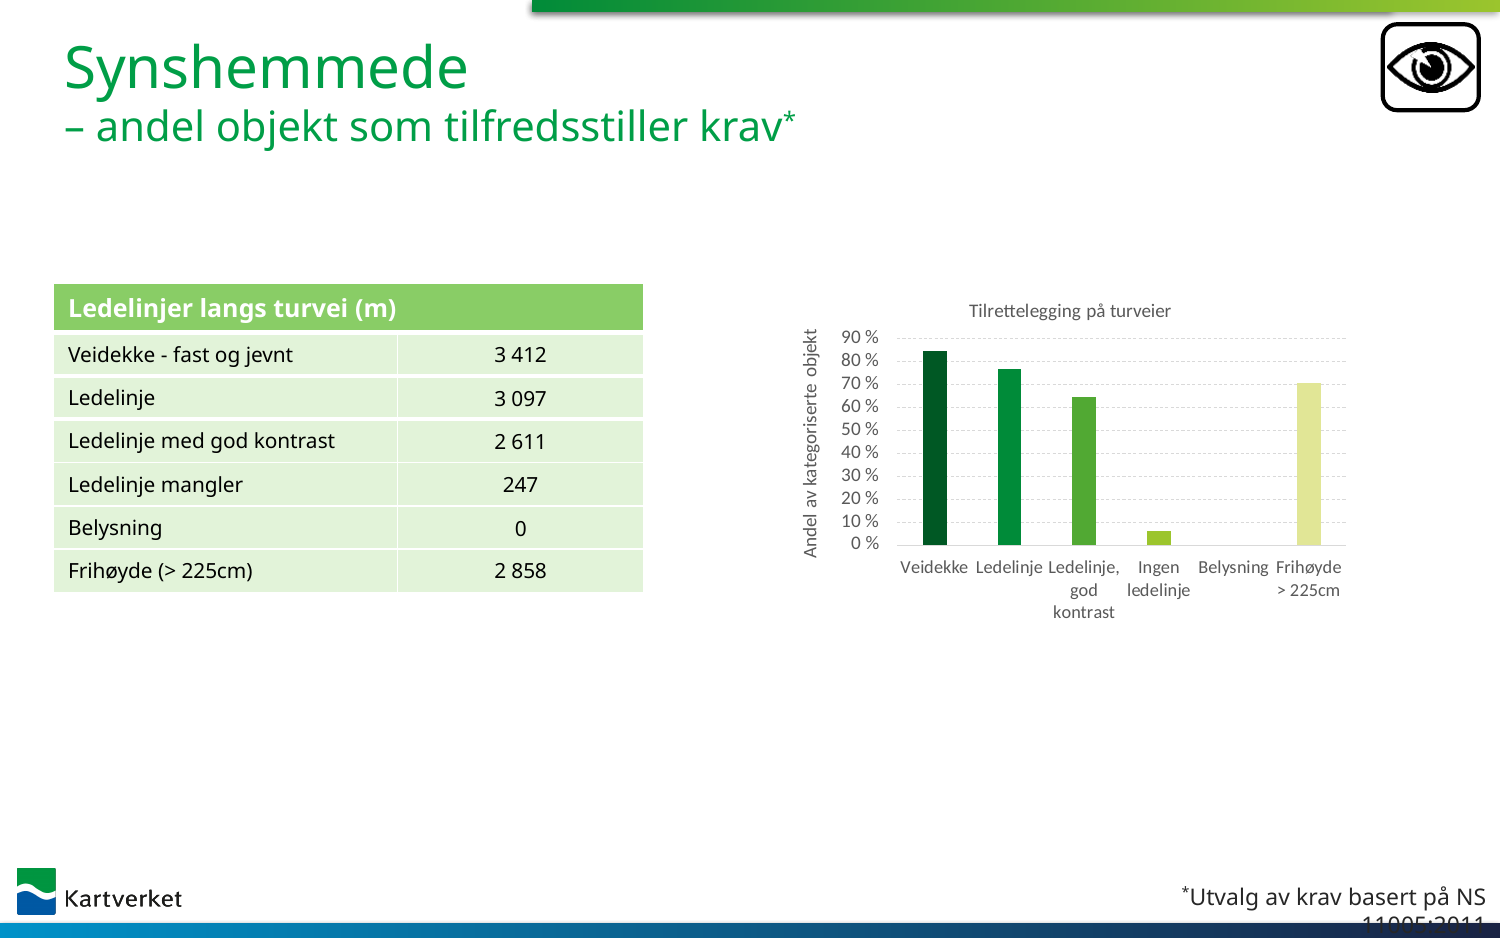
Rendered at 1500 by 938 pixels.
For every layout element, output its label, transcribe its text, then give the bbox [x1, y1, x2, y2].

text_box *Utvalg av krav basert på NS 11005:2011 [1068, 873, 1500, 938]
table_cell 3 412 [398, 335, 643, 374]
table_cell 2 611 [398, 421, 643, 462]
table_cell Frihøyde (> 225cm) [54, 550, 397, 592]
picture [791, 291, 1349, 630]
text_box Synshemmede – andel objekt som tilfredsstiller krav* [49, 24, 1431, 158]
table_cell 247 [398, 463, 643, 505]
table_cell 0 [398, 507, 643, 548]
table_cell 2 858 [398, 550, 643, 592]
table_cell 3 097 [398, 378, 643, 417]
table_cell Belysning [54, 507, 397, 548]
table_cell Ledelinje mangler [54, 463, 397, 505]
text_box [1382, 24, 1480, 111]
table_cell Veidekke - fast og jevnt [54, 335, 397, 374]
table_header Ledelinjer langs turvei (m) [54, 284, 643, 330]
table_cell Ledelinje med god kontrast [54, 421, 397, 462]
table_cell Ledelinje [54, 378, 397, 417]
